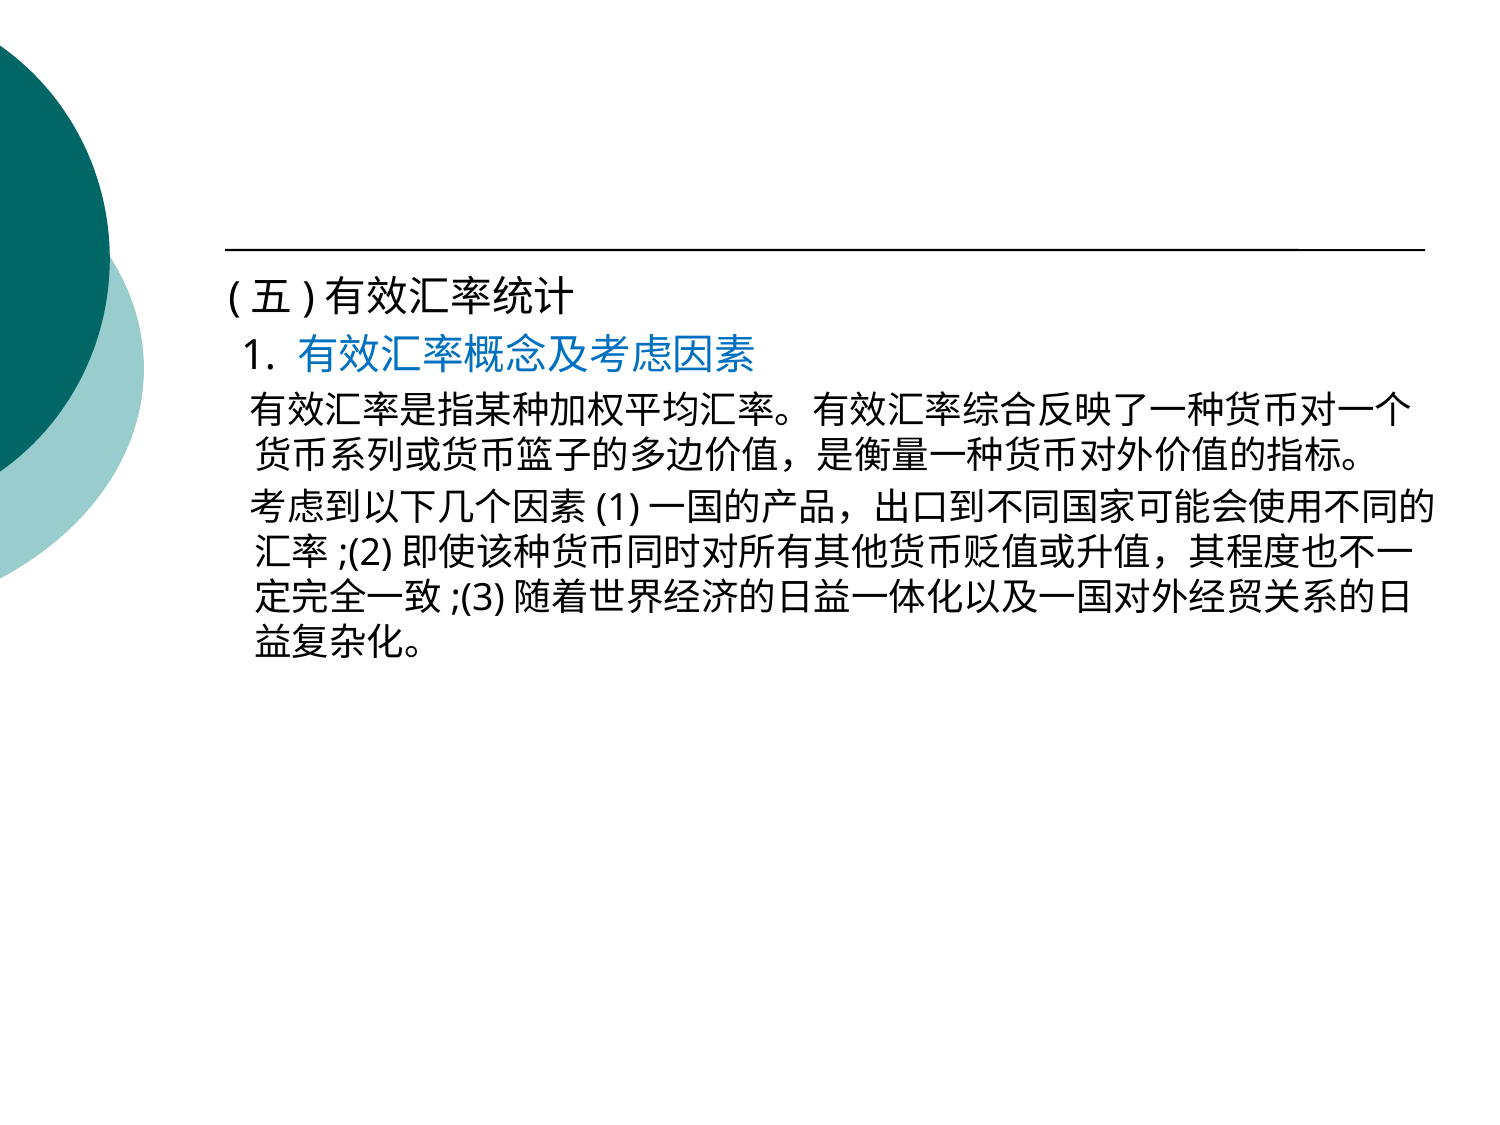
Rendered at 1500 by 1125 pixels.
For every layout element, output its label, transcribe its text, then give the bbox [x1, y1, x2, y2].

list (五)有效汇率统计 1. 有效汇率概念及考虑因素 有效汇率是指某种加权平均汇率。有效汇率综合反映了一种货币对一个货币系列或货币篮子的多边价值，是衡量一种货币对外价值的指标。 考虑到以下几个因素(1)一国的产品，出口到不同国家可能会使用不同的汇率;(2)即使该种货币同时对所有其他货币贬值或升值，其程度也不一定完全一致;(3)随着世界经济的日益一体化以及一国对外经贸关系的日益复杂化。 [182, 262, 1454, 705]
